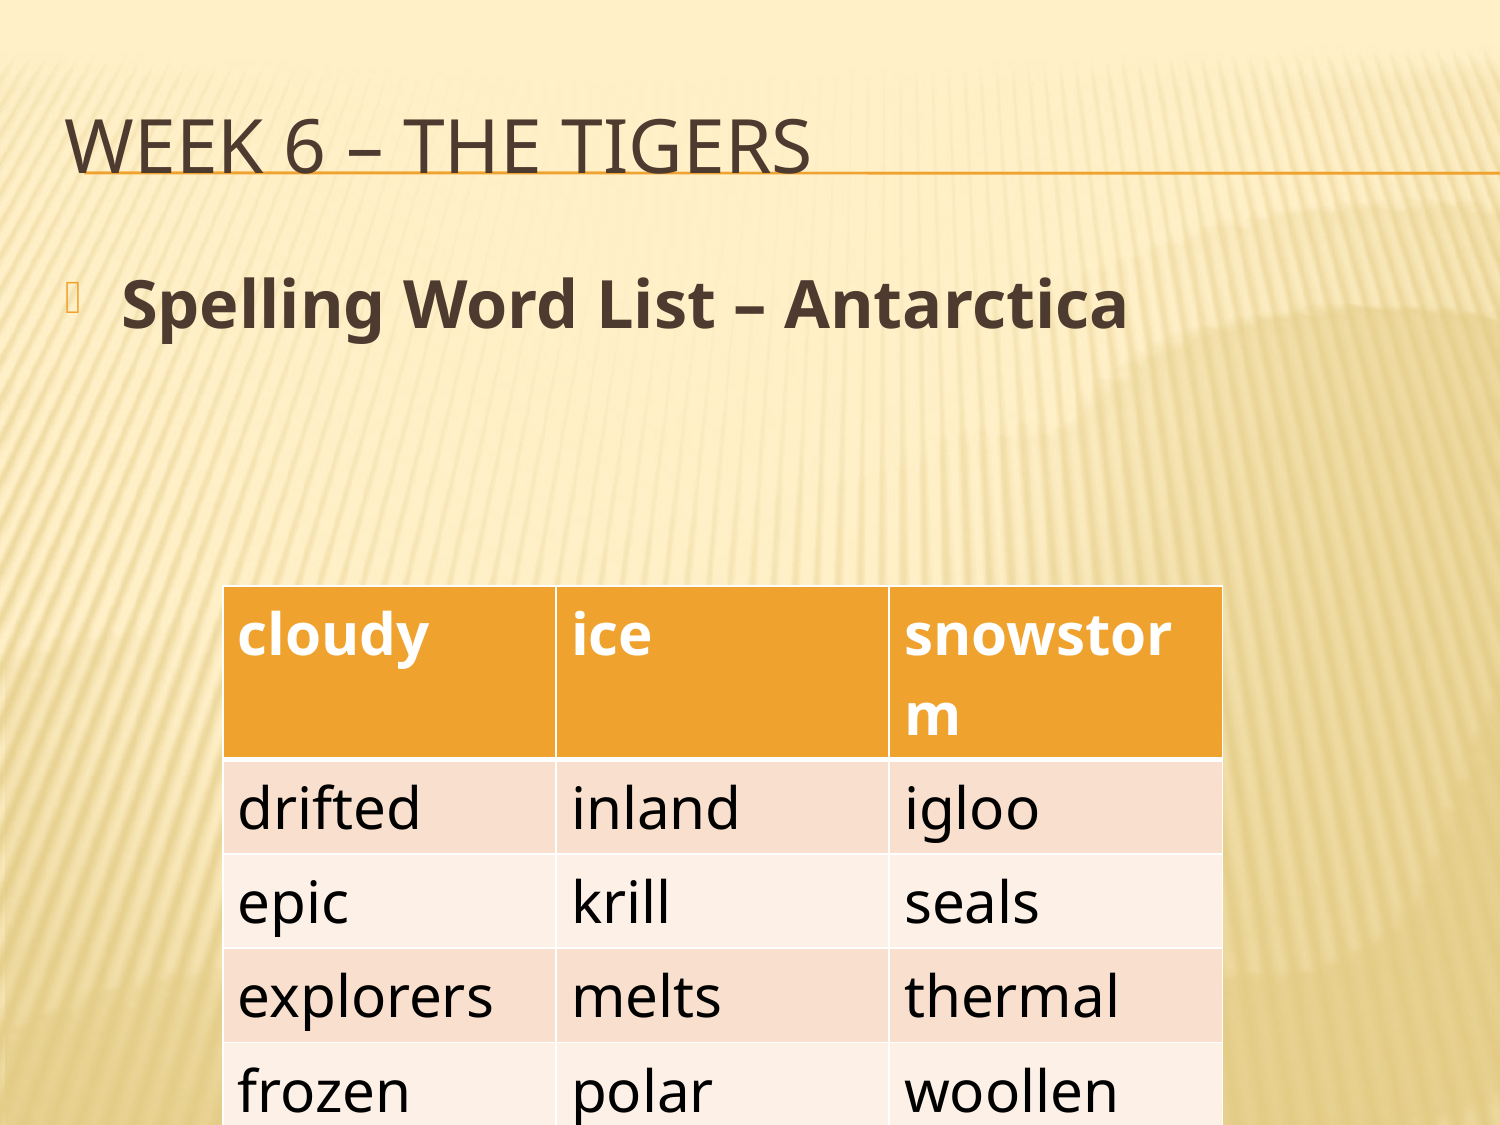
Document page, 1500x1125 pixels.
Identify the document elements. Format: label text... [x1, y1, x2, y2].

table_cell epic [224, 855, 555, 947]
table_cell woollen [890, 1043, 1222, 1125]
table_header ice [557, 587, 888, 757]
table_cell krill [557, 855, 888, 947]
table_header cloudy [224, 587, 555, 757]
table_cell thermal [890, 949, 1222, 1042]
table_cell frozen [224, 1043, 555, 1125]
table_cell seals [890, 855, 1222, 947]
table_cell explorers [224, 949, 555, 1042]
table_cell igloo [890, 762, 1222, 853]
table_header snowstorm [890, 587, 1222, 757]
table_cell drifted [224, 762, 555, 853]
list Spelling Word List – Antarctica [50, 254, 1475, 998]
title Week 6 – The tigers [50, 75, 1475, 213]
table_cell polar [557, 1043, 888, 1125]
table_cell inland [557, 762, 888, 853]
table_cell melts [557, 949, 888, 1042]
